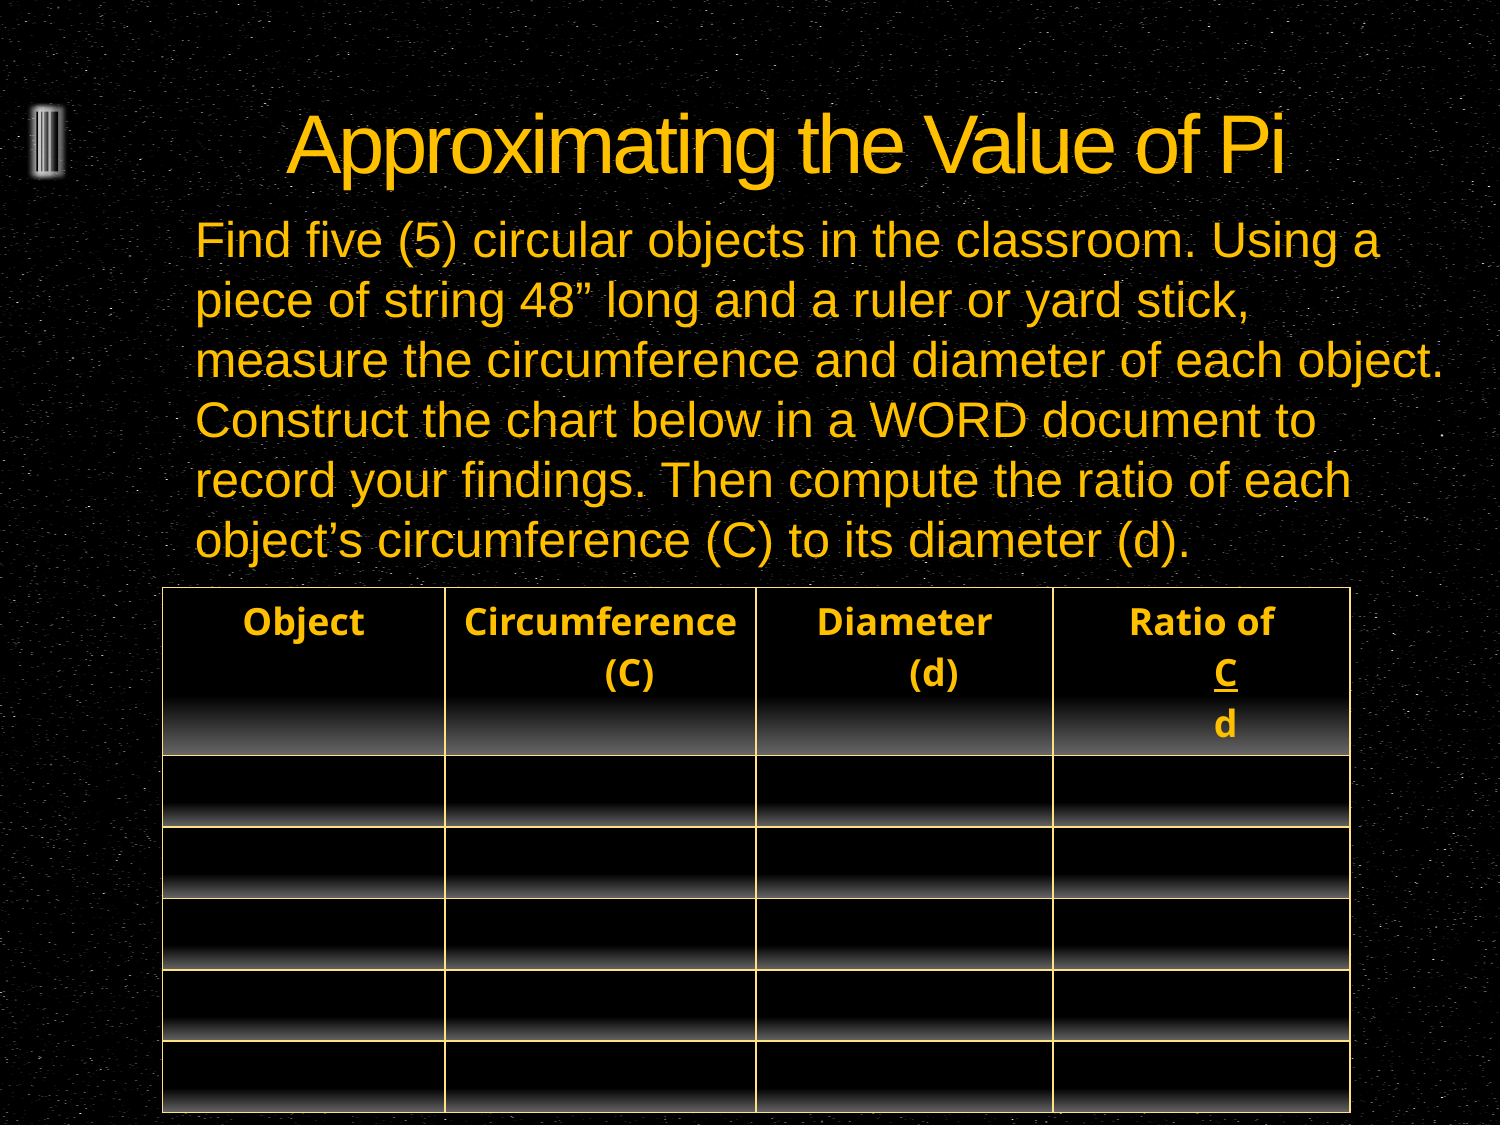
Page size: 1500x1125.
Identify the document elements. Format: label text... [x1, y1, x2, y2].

table_cell [757, 756, 1052, 826]
table_header Ratio of C d [1054, 588, 1349, 755]
table_cell [1054, 1042, 1349, 1112]
title Approximating the Value of Pi [112, 44, 1463, 236]
table_header Diameter (d) [757, 588, 1052, 755]
picture [0, 0, 1500, 1125]
table_cell [446, 1042, 755, 1112]
table_cell [1054, 828, 1349, 898]
table_cell [757, 971, 1052, 1040]
table_header Circumference (C) [446, 588, 755, 755]
table_cell [163, 828, 444, 898]
table_cell [1054, 971, 1349, 1040]
table_header Object [163, 588, 444, 755]
list Find five (5) circular objects in the classroom. Using a piece of string 48” long and a ruler or yard stick, measure the circumference and diameter of each object. Construct the chart below in a WORD document to record your findings. Then compute the ratio of each object’s circumference (C) to its diameter (d). [112, 236, 1463, 986]
table_cell [163, 756, 444, 826]
table_cell [163, 971, 444, 1040]
table_cell [757, 828, 1052, 898]
table_cell [163, 899, 444, 969]
table_cell [446, 828, 755, 898]
table_cell [757, 1042, 1052, 1112]
table_cell [446, 756, 755, 826]
table_cell [163, 1042, 444, 1112]
table_cell [446, 971, 755, 1040]
table_cell [757, 899, 1052, 969]
table_cell [446, 899, 755, 969]
table_cell [1054, 756, 1349, 826]
table_cell [1054, 899, 1349, 969]
